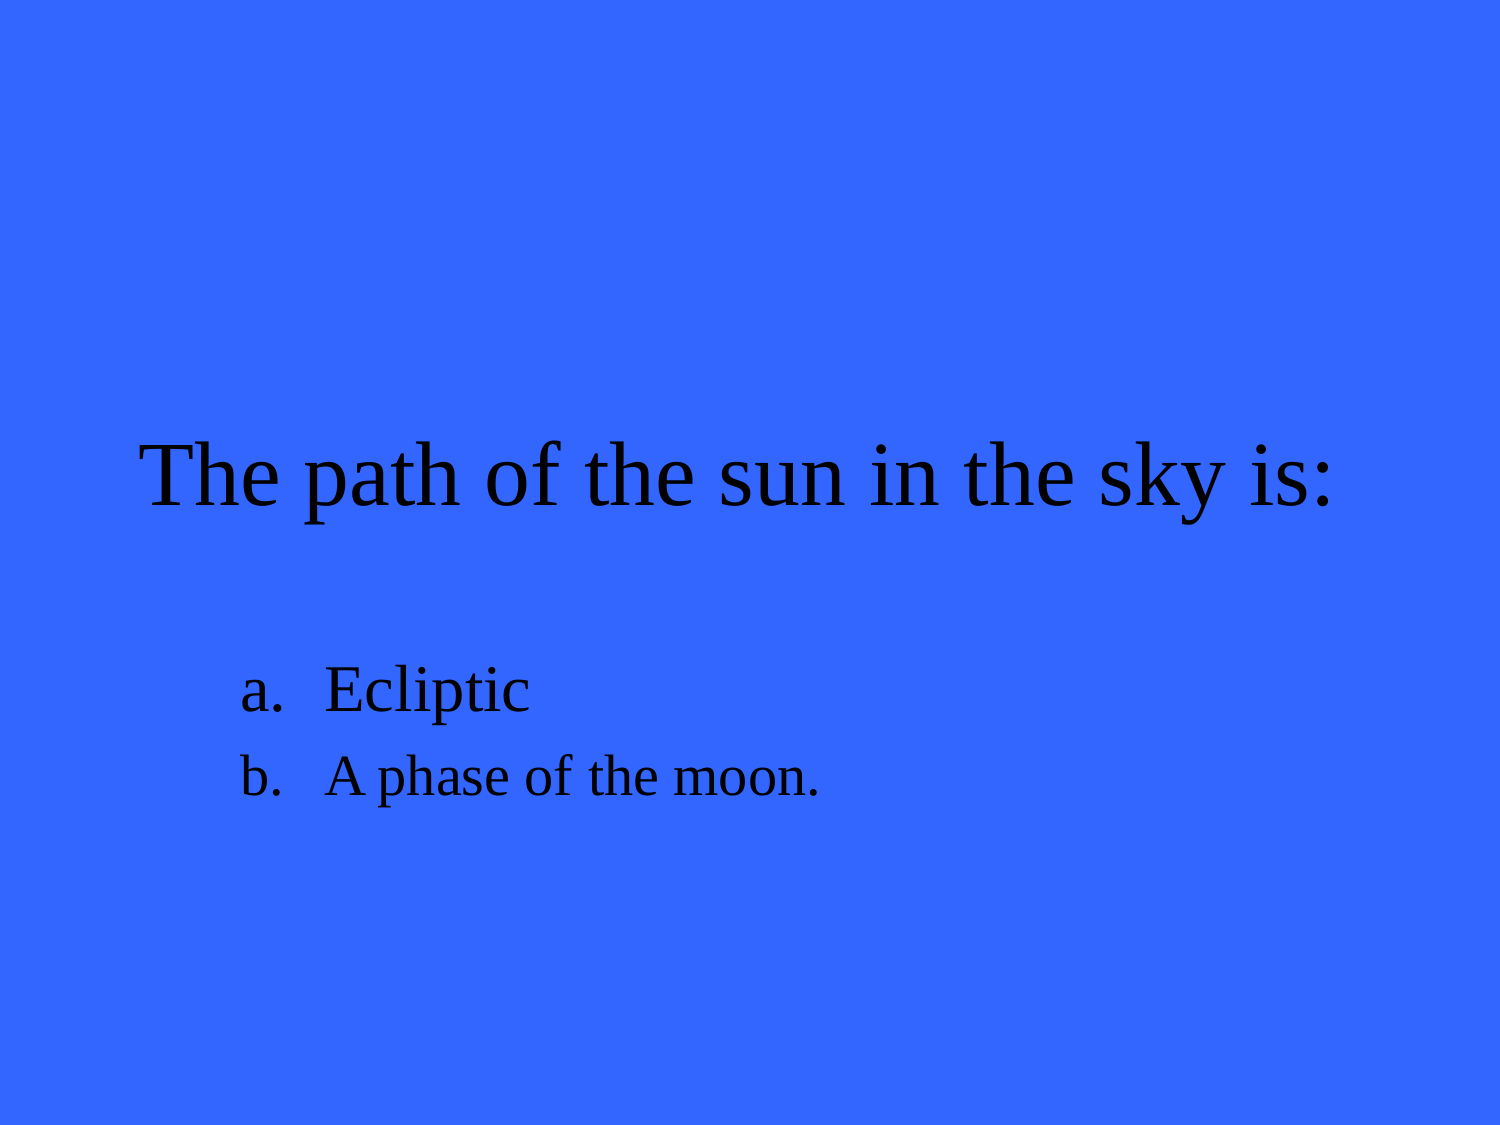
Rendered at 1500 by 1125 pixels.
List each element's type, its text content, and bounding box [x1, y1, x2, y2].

title The path of the sun in the sky is: [112, 374, 1388, 563]
subtitle Ecliptic A phase of the moon. [224, 637, 1276, 926]
